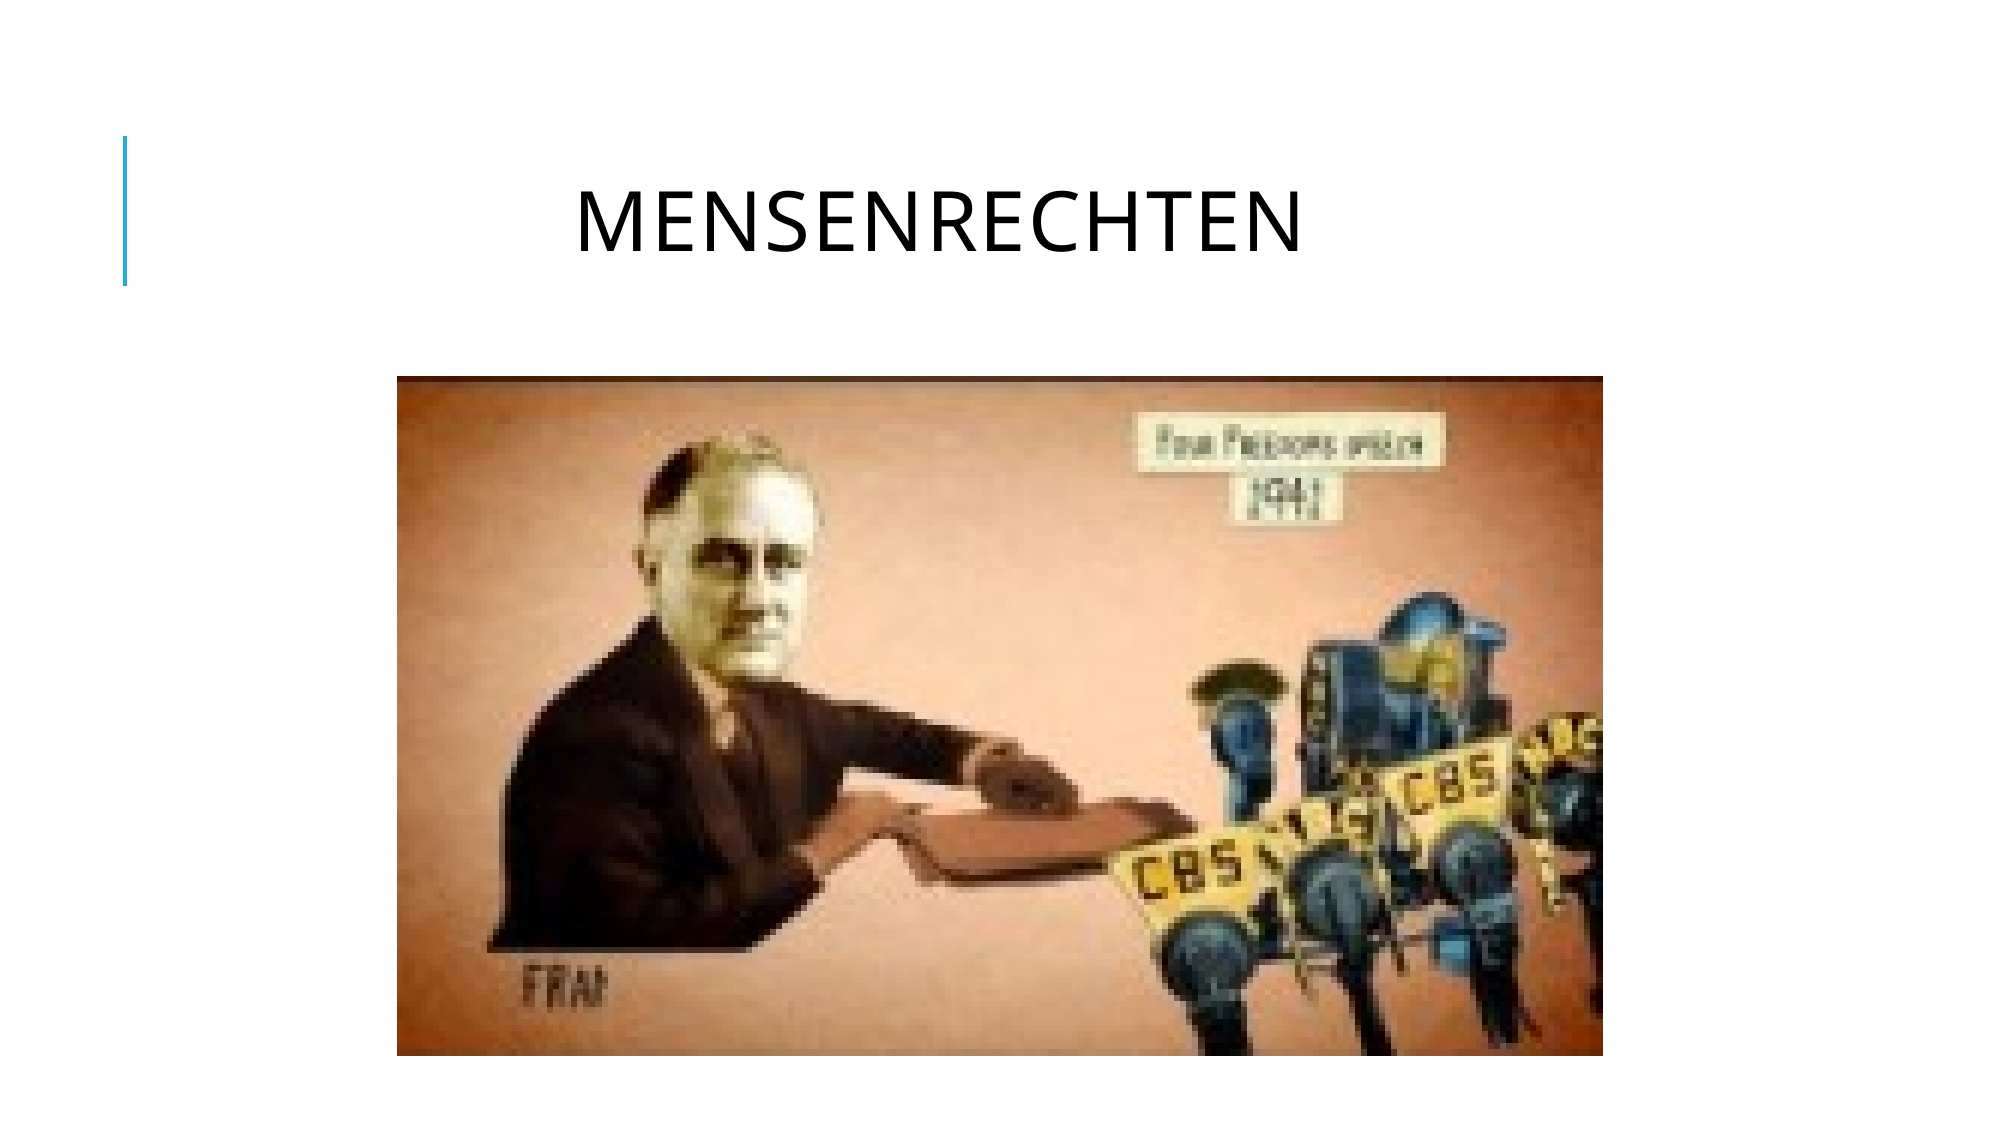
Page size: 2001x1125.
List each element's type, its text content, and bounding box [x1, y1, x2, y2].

title Mensenrechten [277, 120, 1604, 276]
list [396, 375, 1604, 1057]
